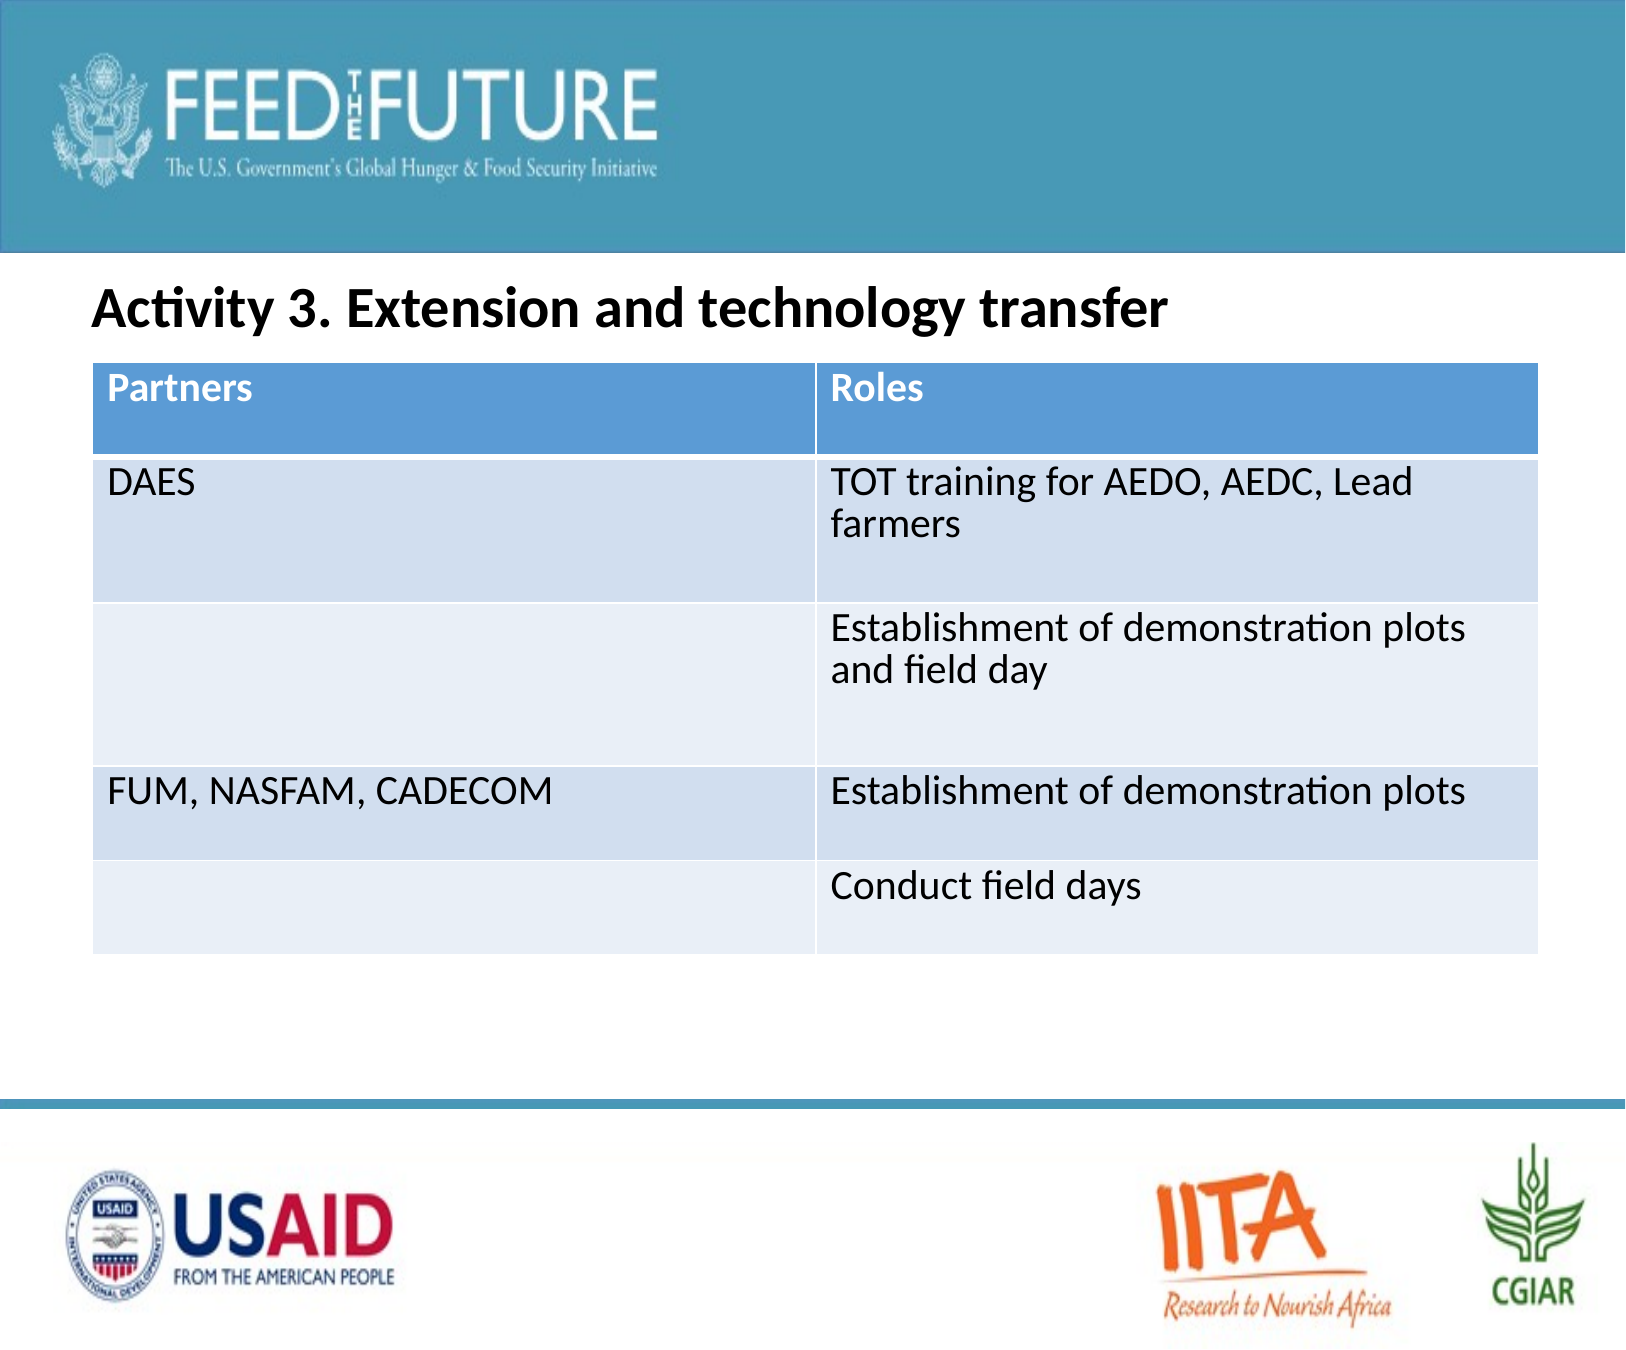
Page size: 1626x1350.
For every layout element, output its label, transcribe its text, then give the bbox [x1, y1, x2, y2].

picture [0, 1099, 74, 1109]
picture [0, 0, 1626, 253]
table_cell [93, 604, 815, 765]
table_cell DAES [93, 460, 815, 602]
picture [1537, 1099, 1626, 1109]
table_header Partners [93, 363, 815, 454]
picture [0, 1142, 1625, 1349]
list Activity 3. Extension and technology transfer [74, 268, 1537, 1160]
table_cell TOT training for AEDO, AEDC, Lead farmers [817, 460, 1538, 602]
table_cell Conduct field days [817, 861, 1538, 954]
table_cell FUM, NASFAM, CADECOM [93, 767, 815, 860]
table_cell Establishment of demonstration plots and field day [817, 604, 1538, 765]
table_cell [93, 861, 815, 954]
table_header Roles [817, 363, 1538, 454]
table_cell Establishment of demonstration plots [817, 767, 1538, 860]
